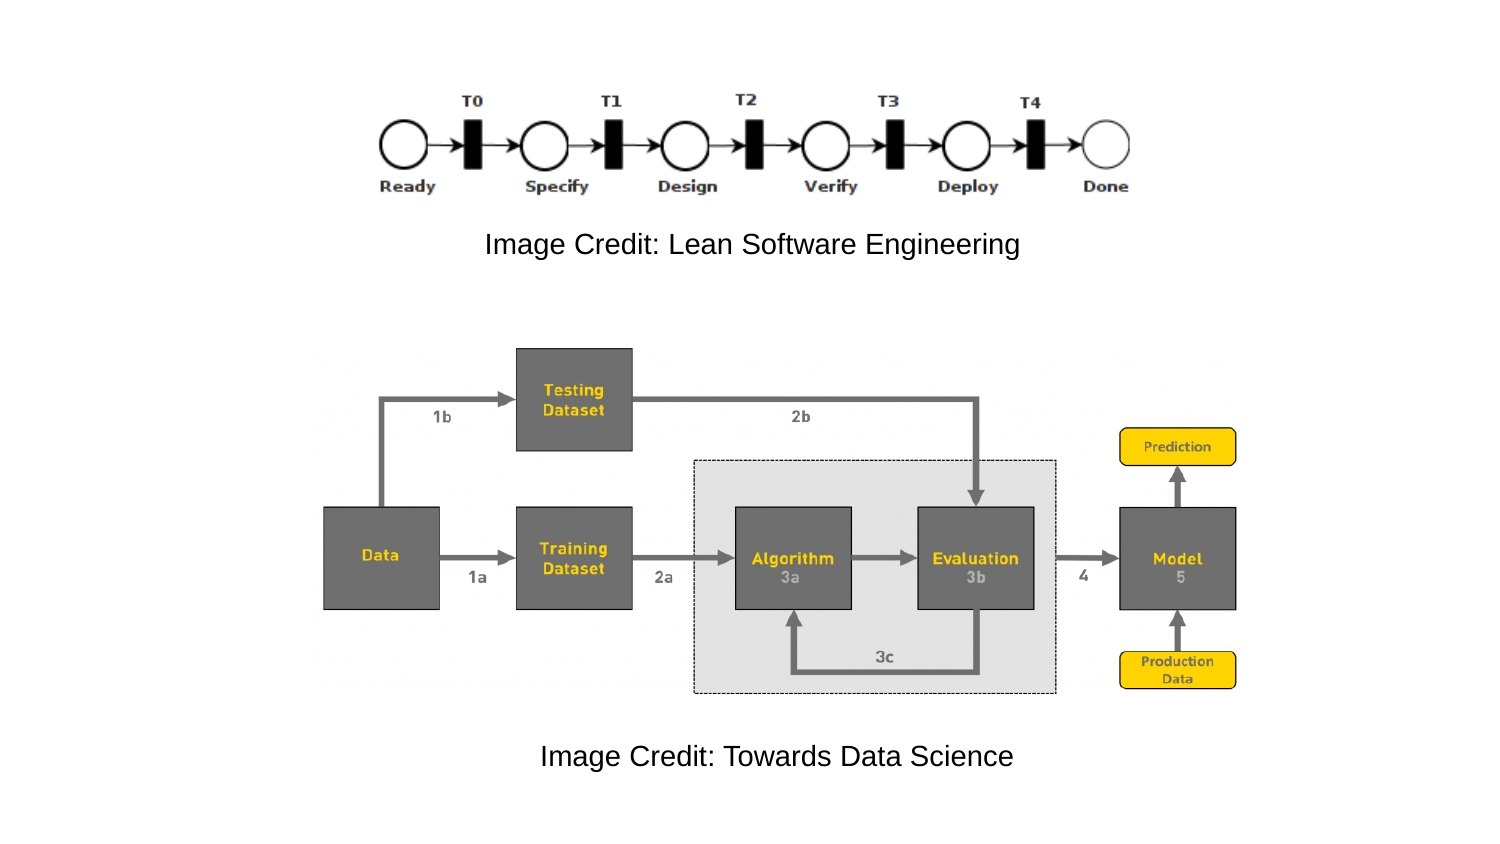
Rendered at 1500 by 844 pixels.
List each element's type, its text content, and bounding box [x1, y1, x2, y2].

picture [330, 66, 1155, 211]
picture [314, 344, 1242, 698]
text_box Image Credit: Lean Software Engineering [469, 218, 1086, 271]
text_box Image Credit: Towards Data Science [524, 722, 1031, 783]
